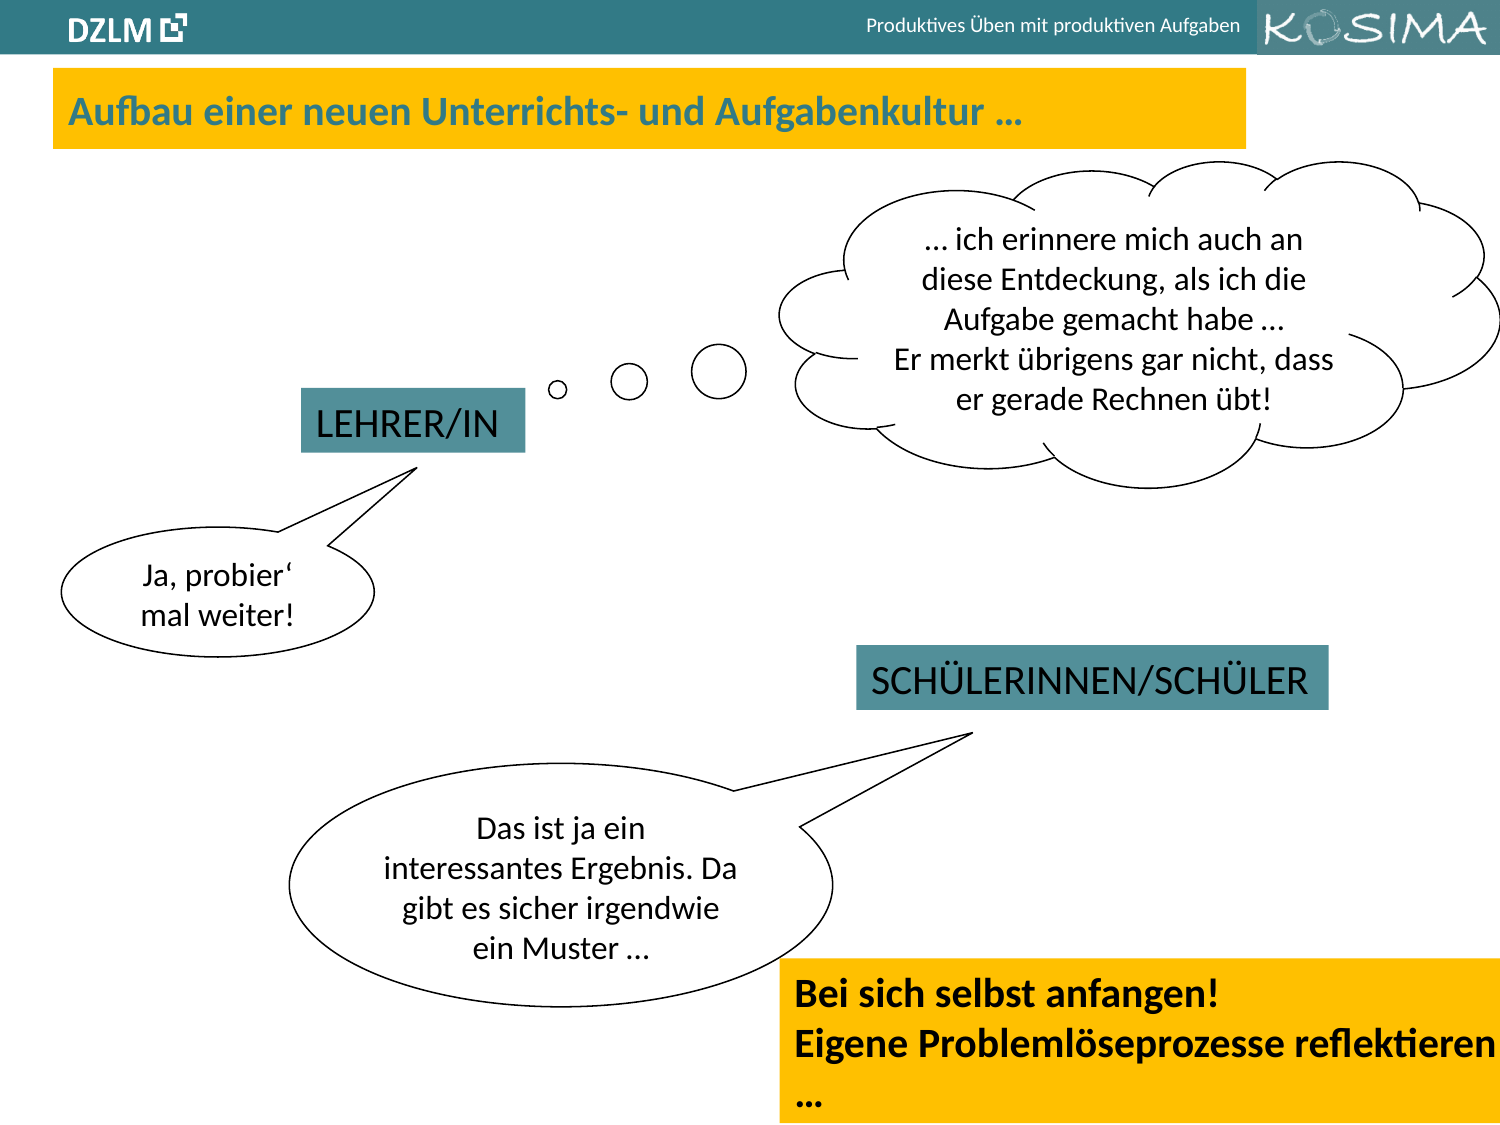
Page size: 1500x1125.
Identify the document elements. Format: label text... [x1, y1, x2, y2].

text_box Das ist ja ein interessantes Ergebnis. Da gibt es sicher irgendwie ein Muster … [289, 732, 973, 1007]
title Aufbau einer neuen Unterrichts- und Aufgabenkultur … [53, 67, 1247, 149]
text_box SCHÜLERINNEN/SCHÜLER [856, 645, 1329, 710]
text_box … ich erinnere mich auch an diese Entdeckung, als ich die Aufgabe gemacht habe … Er merkt übrigens gar nicht, dass er gerade Rechnen übt! [691, 344, 747, 399]
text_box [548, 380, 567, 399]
text_box … ich erinnere mich auch an diese Entdeckung, als ich die Aufgabe gemacht habe … Er merkt übrigens gar nicht, dass er gerade Rechnen übt! [779, 161, 1500, 489]
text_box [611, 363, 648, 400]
text_box LEHRER/IN [301, 387, 526, 453]
text_box Ja, probier‘ mal weiter! [61, 467, 418, 657]
text_box Bei sich selbst anfangen! Eigene Problemlöseprozesse reflektieren … [779, 958, 1500, 1124]
